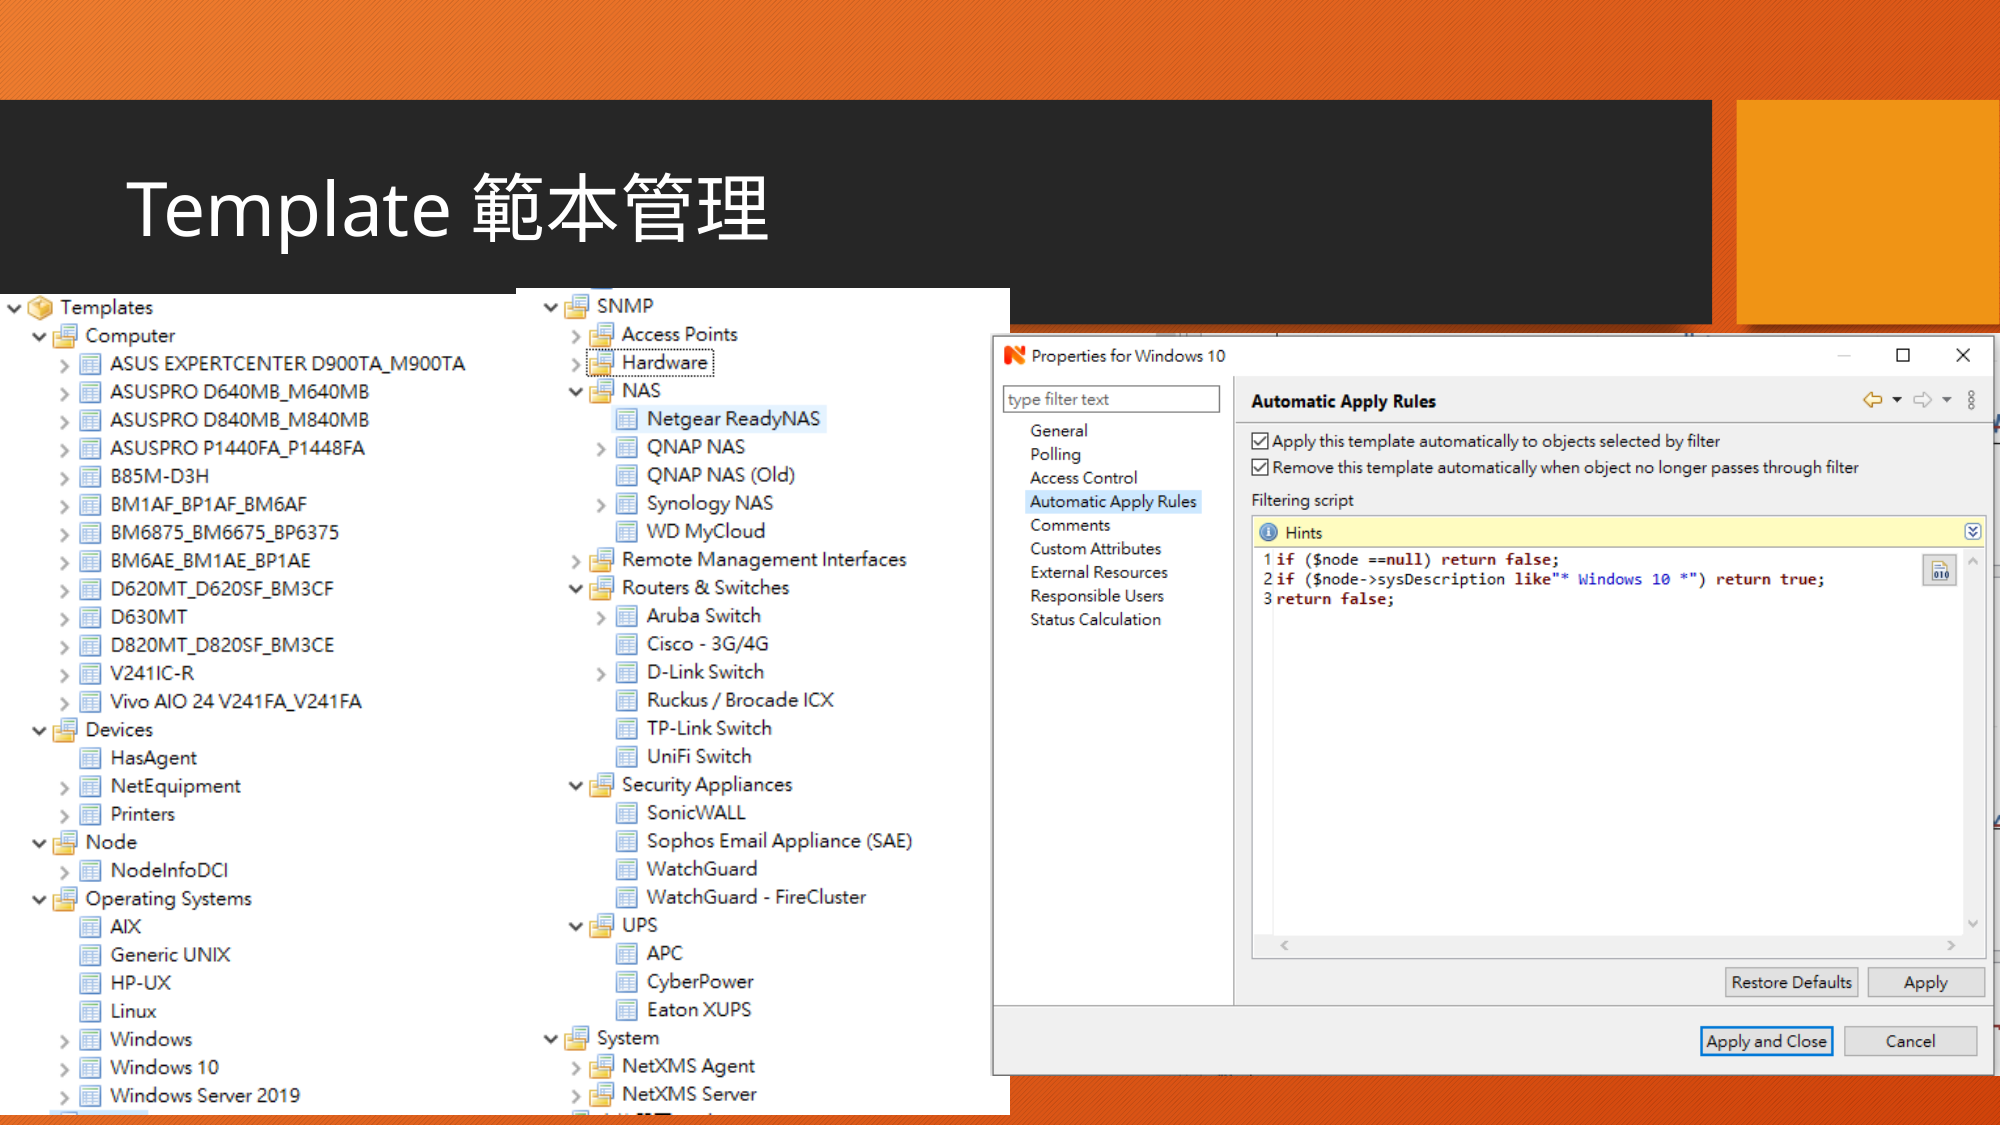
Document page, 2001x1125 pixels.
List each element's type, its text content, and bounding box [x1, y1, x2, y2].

picture [0, 288, 2000, 1116]
title Template範本管理 [111, 123, 1689, 301]
